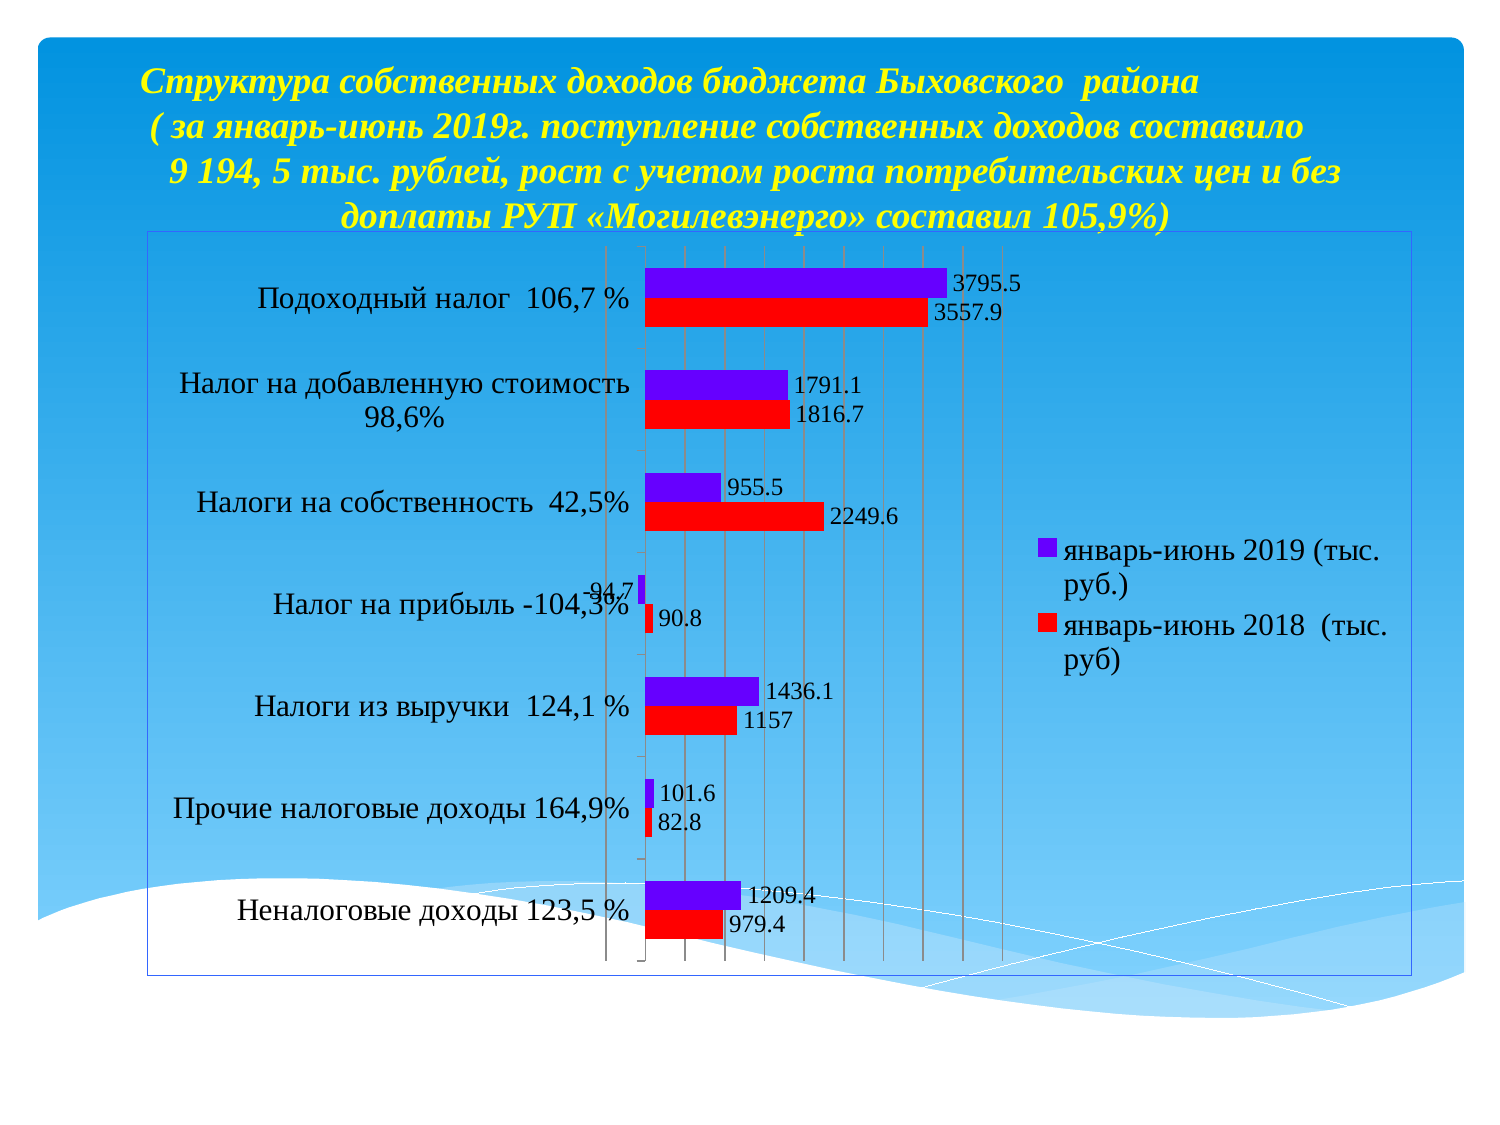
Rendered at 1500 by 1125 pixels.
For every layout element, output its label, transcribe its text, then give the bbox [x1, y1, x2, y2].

picture [143, 69, 164, 78]
picture [705, 68, 721, 78]
picture [648, 68, 656, 78]
picture [882, 69, 898, 78]
picture [576, 68, 584, 78]
chart [147, 231, 1412, 977]
picture [757, 68, 765, 78]
title Структура собственных доходов бюджета Быховского района ( за январь-июнь 2019г. поступление собственных доходов составило 9 194, 5 тыс. рублей, рост с учетом роста потребительских цен и без доплаты РУП «Могилевэнерго» составил 105,9%) [123, 78, 1388, 244]
picture [377, 68, 392, 78]
